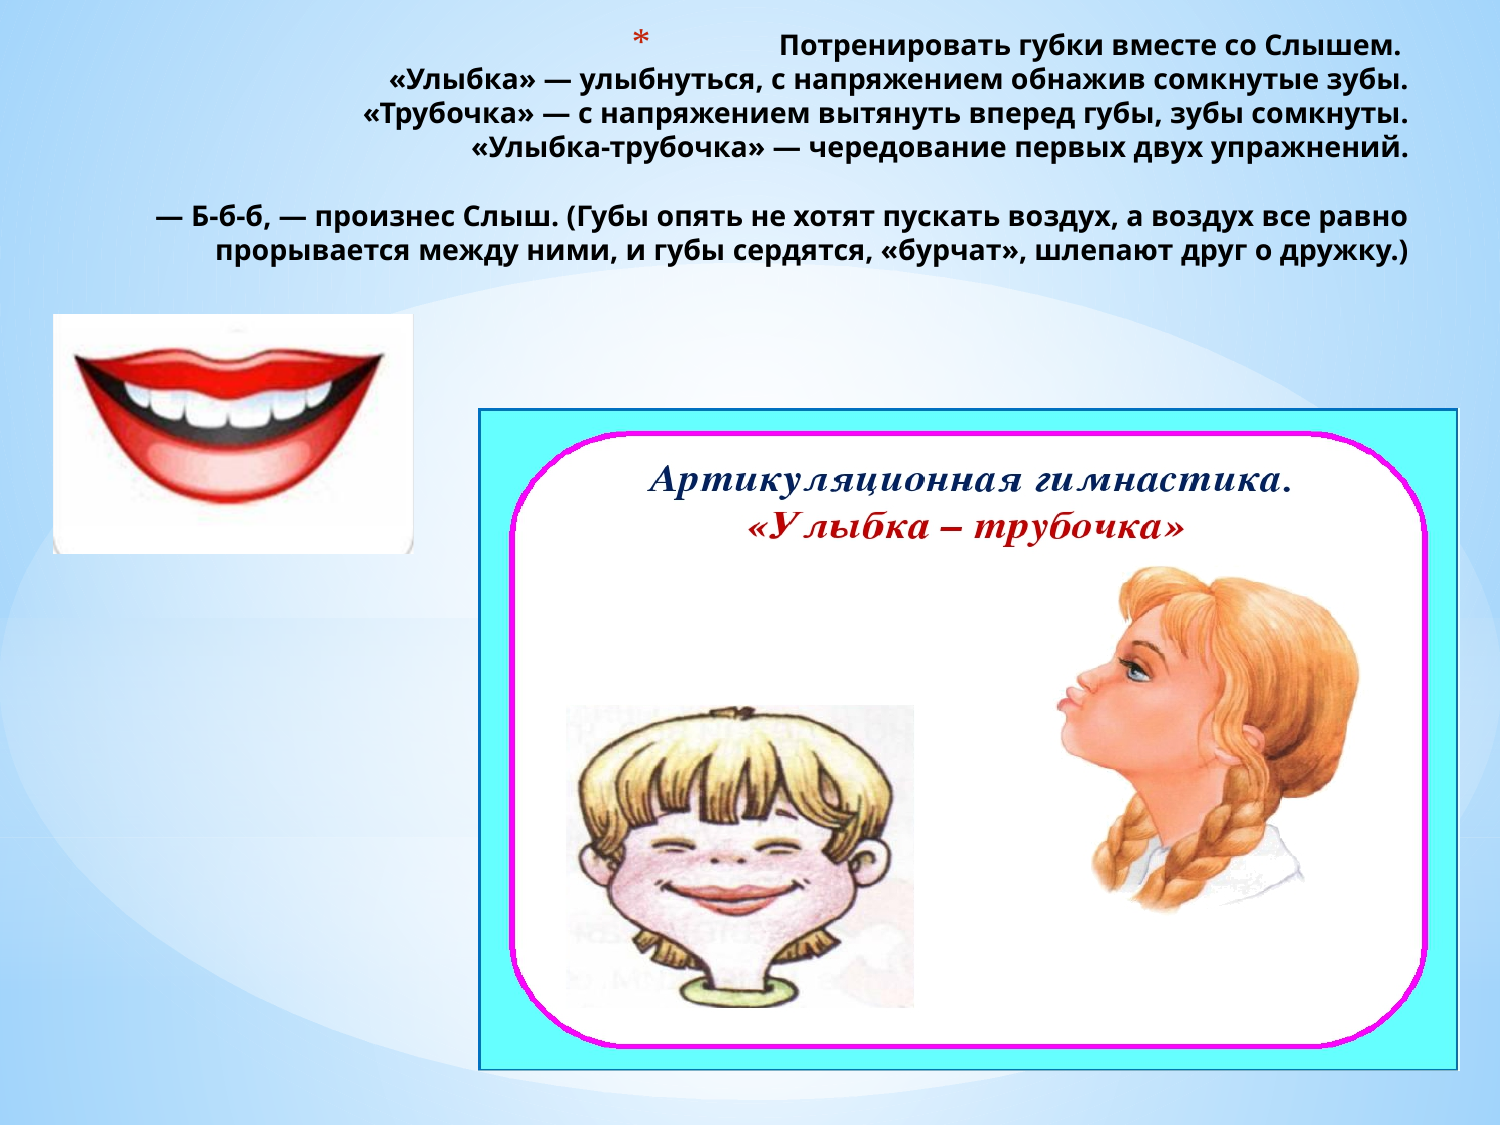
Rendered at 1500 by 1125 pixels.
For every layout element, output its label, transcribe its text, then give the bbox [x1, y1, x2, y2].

picture [482, 412, 1455, 1068]
picture [478, 408, 1460, 1071]
picture [52, 314, 414, 554]
title Потренировать губки вместе со Слышем. «Улыбка» — улыбнуться, с напряжением обнажив сомкнутые зубы. «Трубочка» — с напряжением вытянуть вперед губы, зубы сомкнуты. «Улыбка-трубочка» — чередование первых двух упражнений. — Б-б-б, — произнес Слыш. (Губы опять не хотят пускать воздух, а воздух все равно прорывается между ними, и губы сердятся, «бурчат», шлепают друг о дружку.) [75, 19, 1425, 315]
